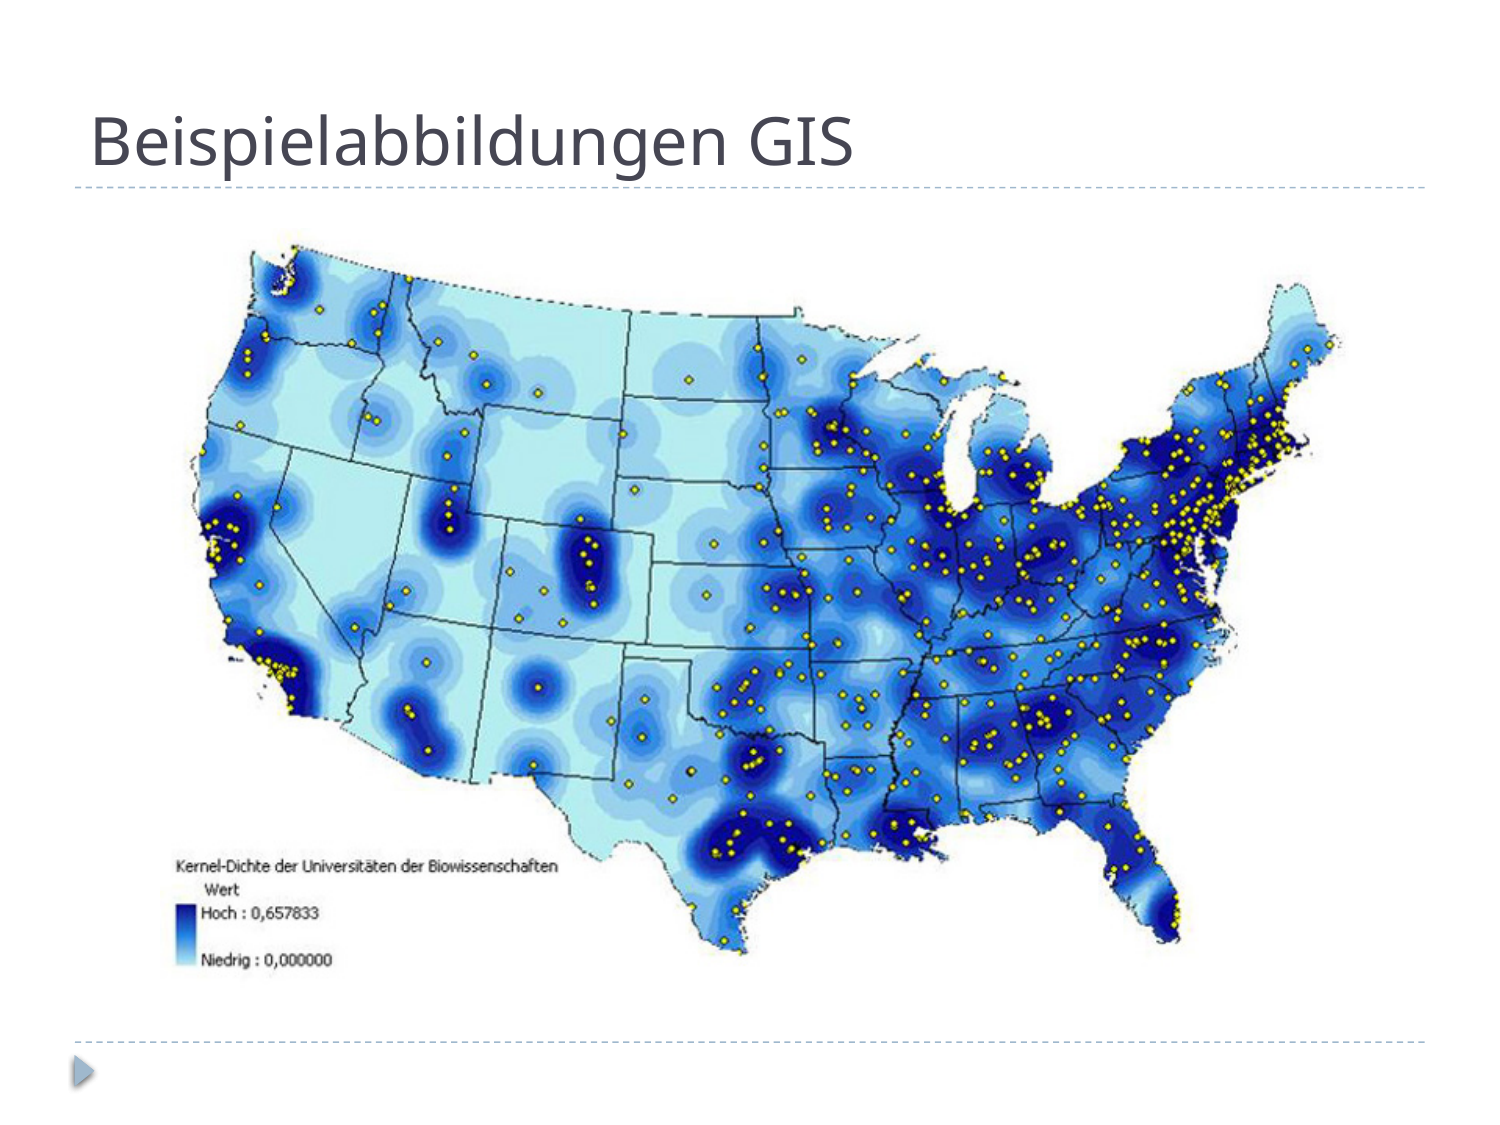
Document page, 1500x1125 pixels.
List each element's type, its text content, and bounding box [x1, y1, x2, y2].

title Beispielabbildungen GIS [75, 24, 1425, 188]
picture [160, 227, 1349, 988]
